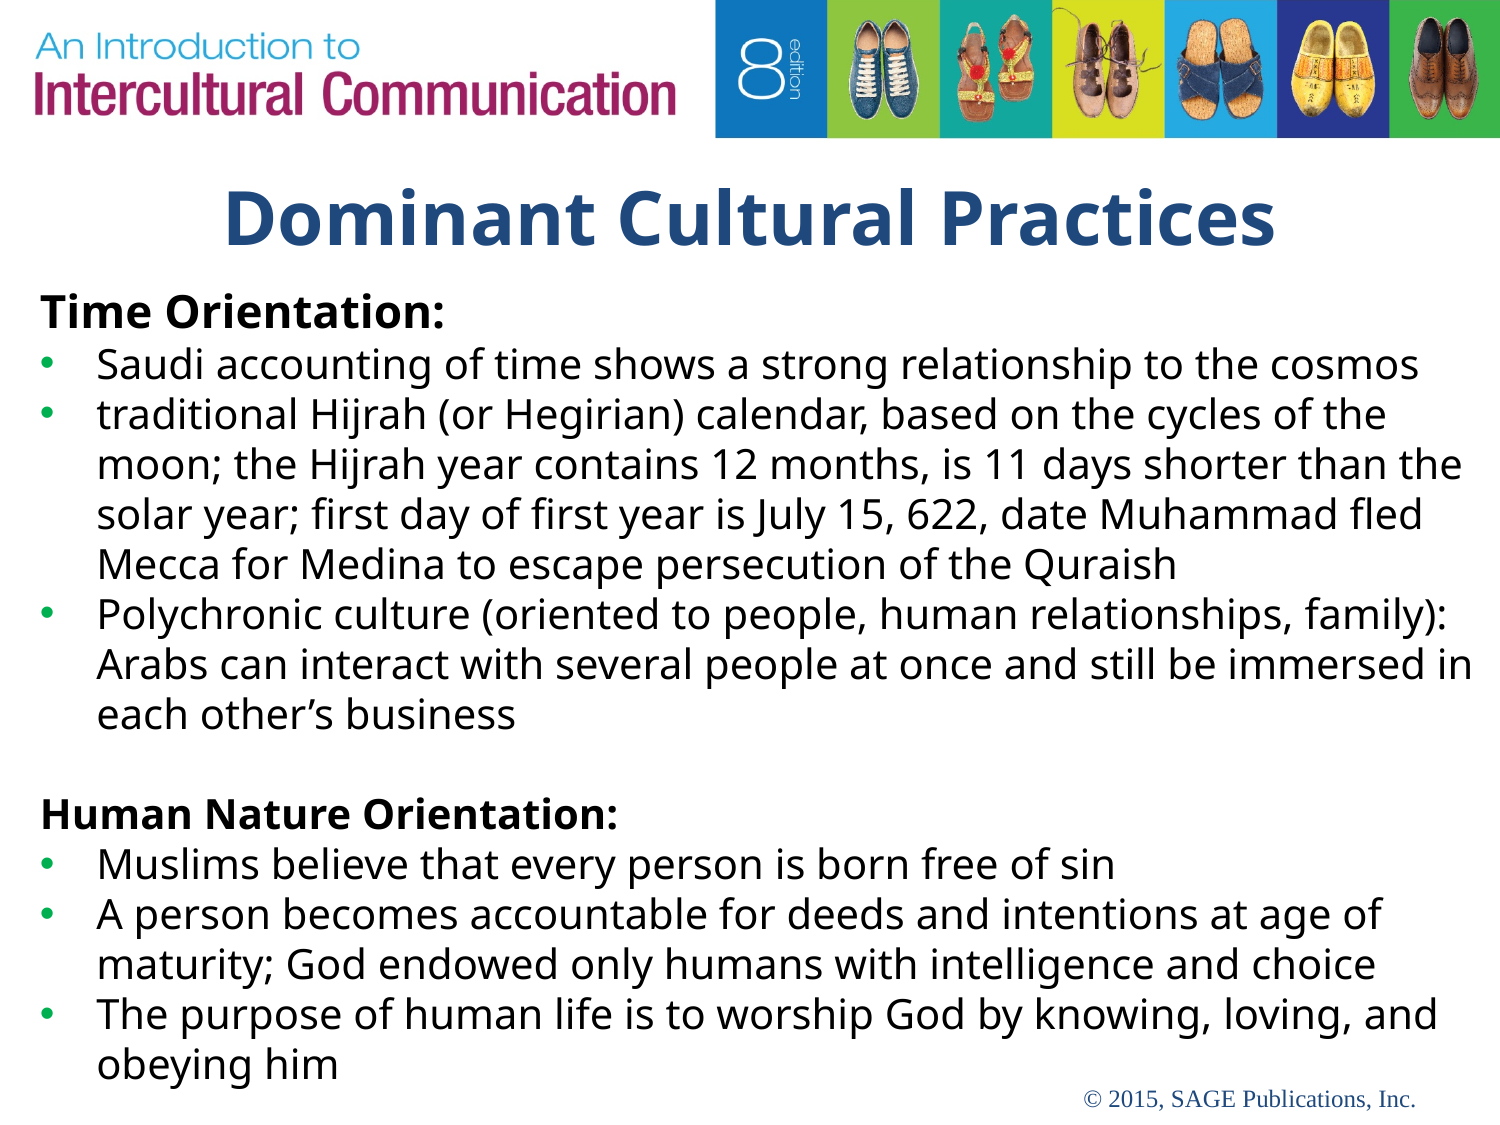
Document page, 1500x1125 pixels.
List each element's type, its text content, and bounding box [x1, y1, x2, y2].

picture [0, 0, 1500, 167]
list Time Orientation: Saudi accounting of time shows a strong relationship to the cosmos traditional Hijrah (or Hegirian) calendar, based on the cycles of the moon; the Hijrah year contains 12 months, is 11 days shorter than the solar year; first day of first year is July 15, 622, date Muhammad fled Mecca for Medina to escape persecution of the Quraish Polychronic culture (oriented to people, human relationships, family): Arabs can interact with several people at once and still be immersed in each other’s business Human Nature Orientation: Muslims believe that every person is born free of sin A person becomes accountable for deeds and intentions at age of maturity; God endowed only humans with intelligence and choice The purpose of human life is to worship God by knowing, loving, and obeying him [24, 275, 1500, 1125]
title Dominant Cultural Practices [0, 167, 1500, 263]
picture [0, 263, 1500, 1125]
